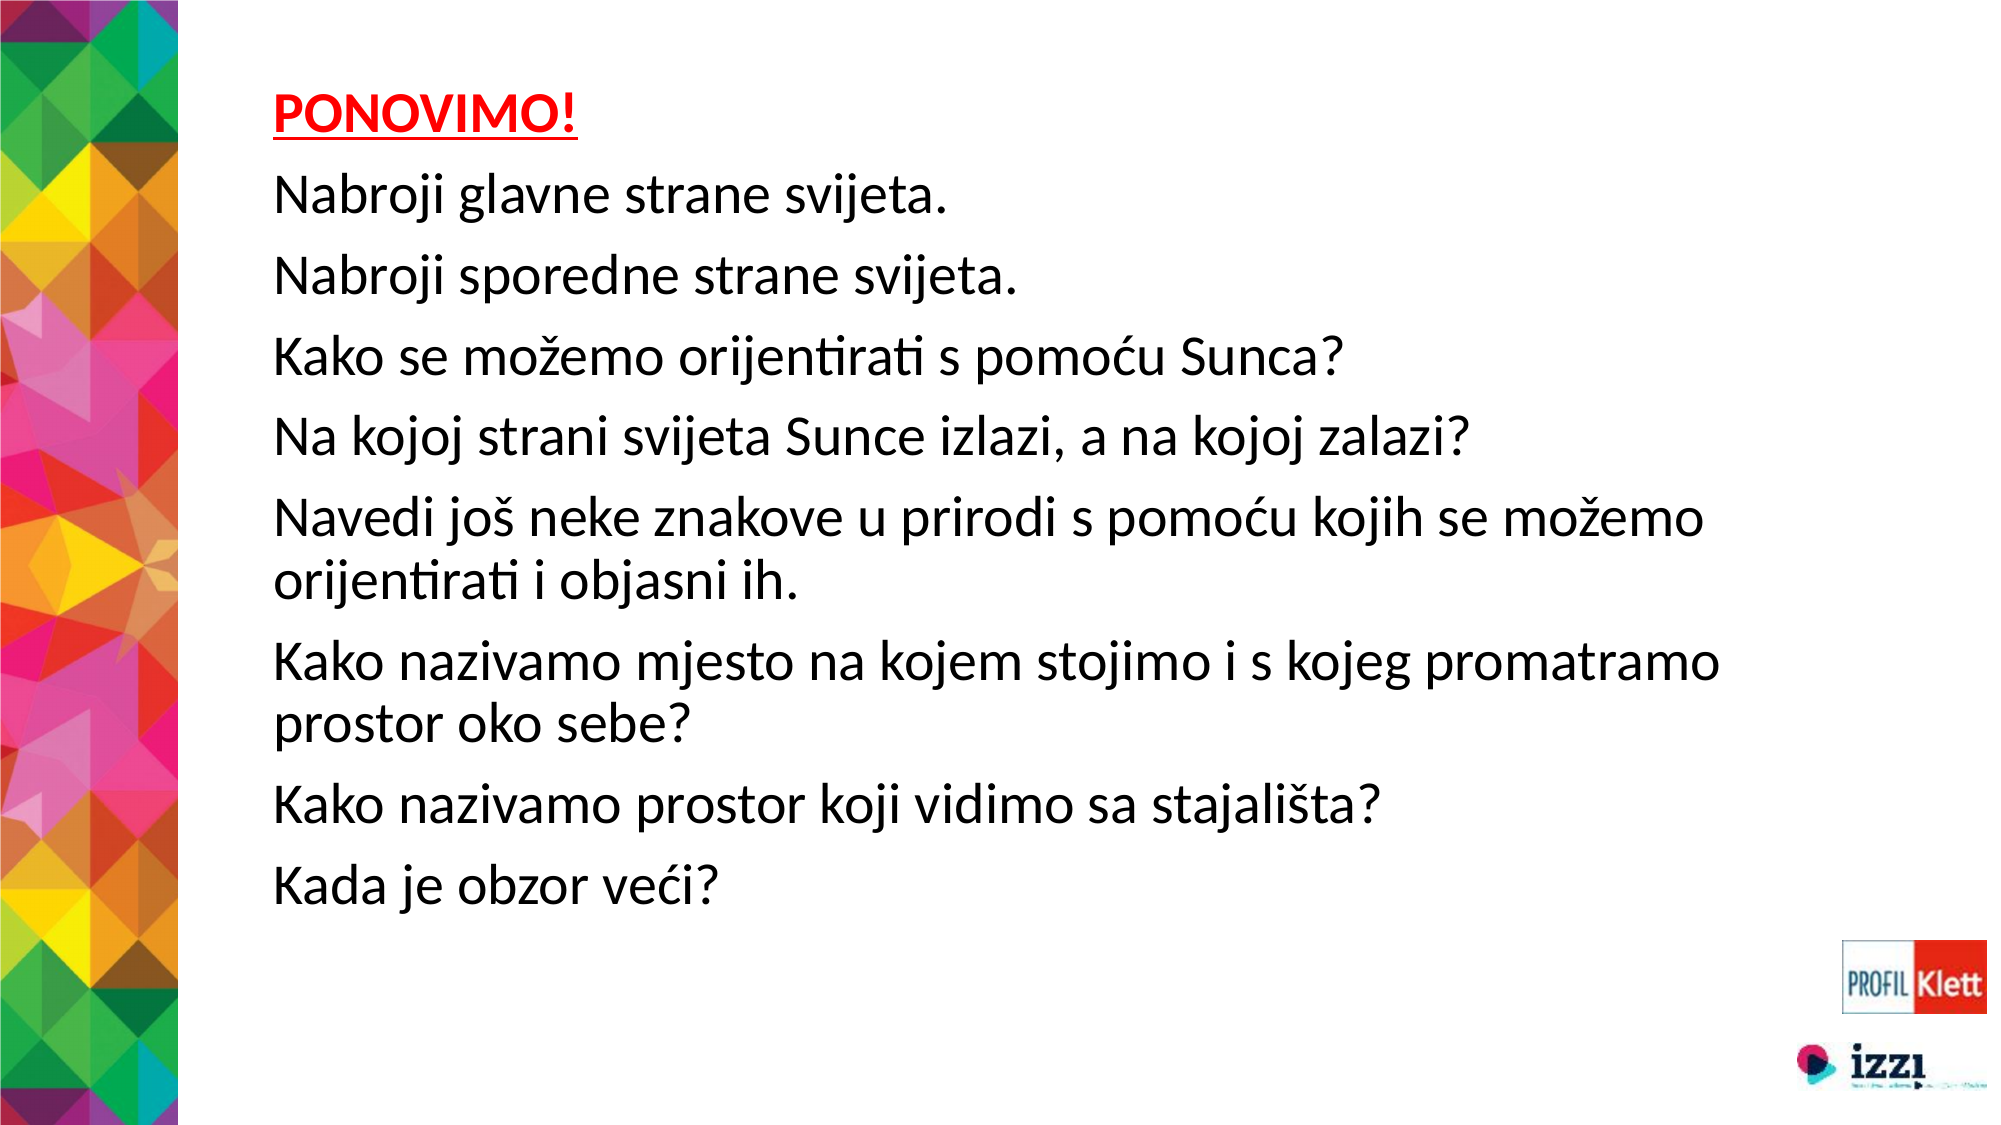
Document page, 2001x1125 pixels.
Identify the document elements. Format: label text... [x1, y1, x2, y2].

picture [1797, 1042, 1987, 1091]
list PONOVIMO! Nabroji glavne strane svijeta. Nabroji sporedne strane svijeta. Kako se možemo orijentirati s pomoću Sunca? Na kojoj strani svijeta Sunce izlazi, a na kojoj zalazi? Navedi još neke znakove u prirodi s pomoću kojih se možemo orijentirati i objasni ih. Kako nazivamo mjesto na kojem stojimo i s kojeg promatramo prostor oko sebe? Kako nazivamo prostor koji vidimo sa stajališta? Kada je obzor veći? [222, 75, 1809, 1013]
picture [1842, 940, 1987, 1014]
picture [1, 2, 178, 1124]
